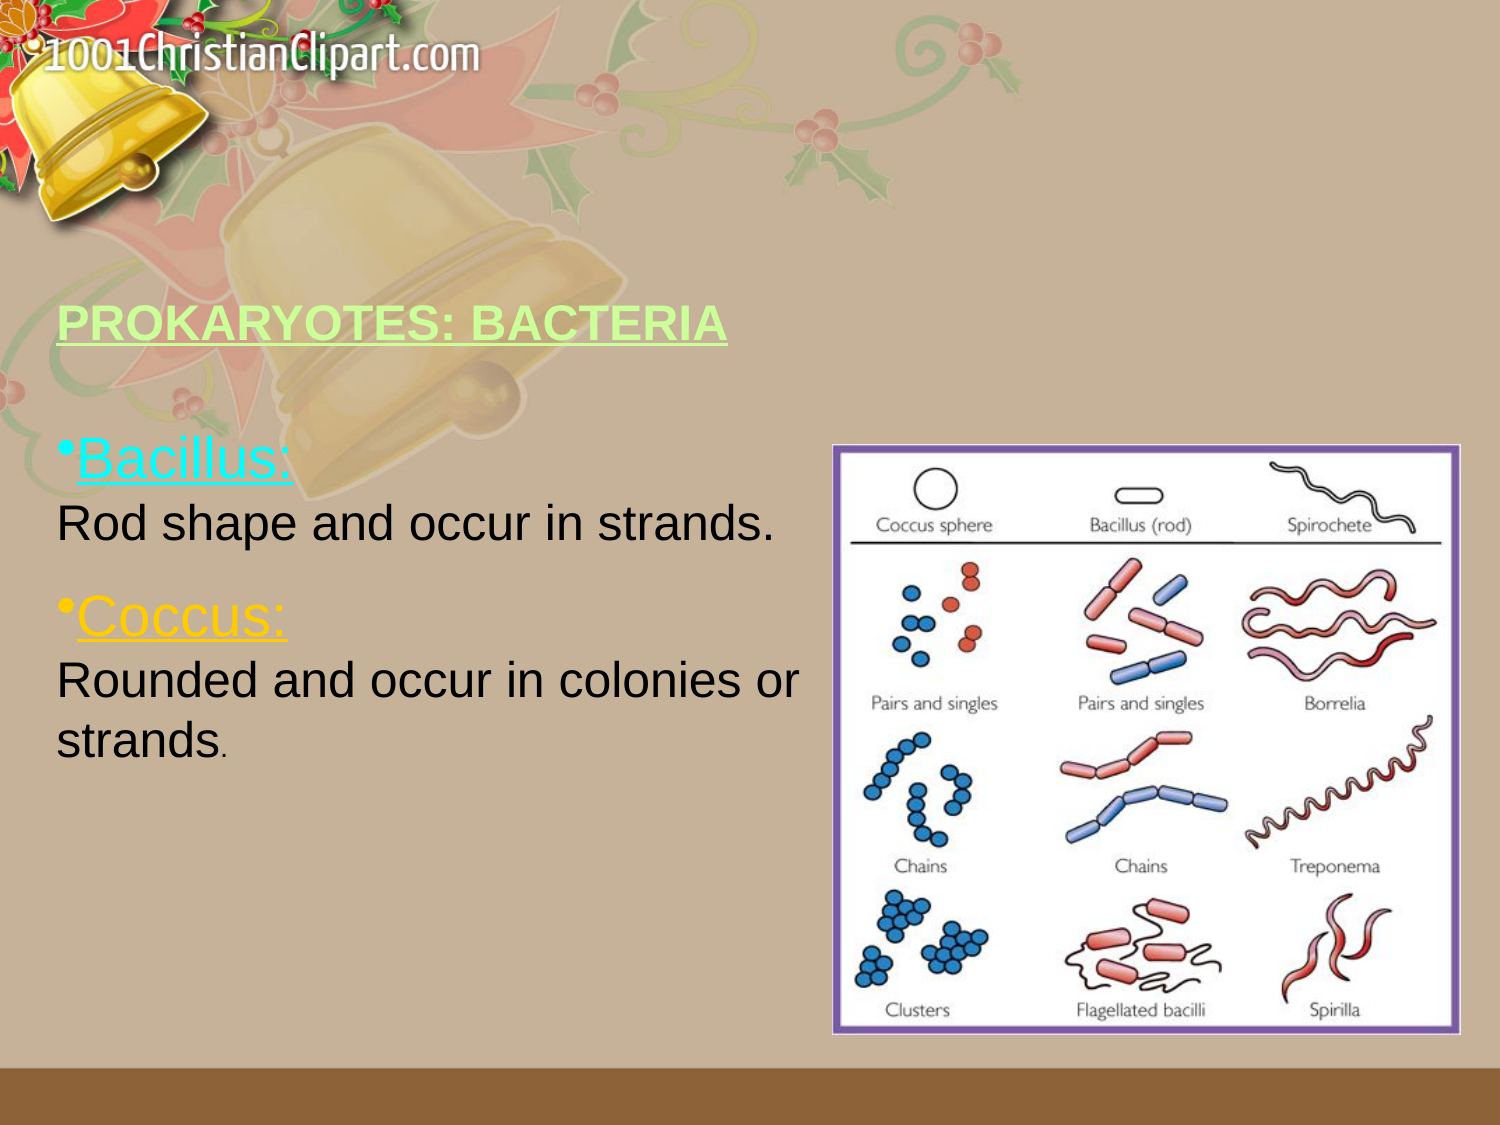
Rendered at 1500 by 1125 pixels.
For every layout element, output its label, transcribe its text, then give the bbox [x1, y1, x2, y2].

text_box PROKARYOTES: BACTERIA Bacillus: Rod shape and occur in strands. Coccus: Rounded and occur in colonies or strands. [41, 222, 839, 775]
text_box [0, 0, 1500, 75]
picture [0, 75, 1500, 1125]
